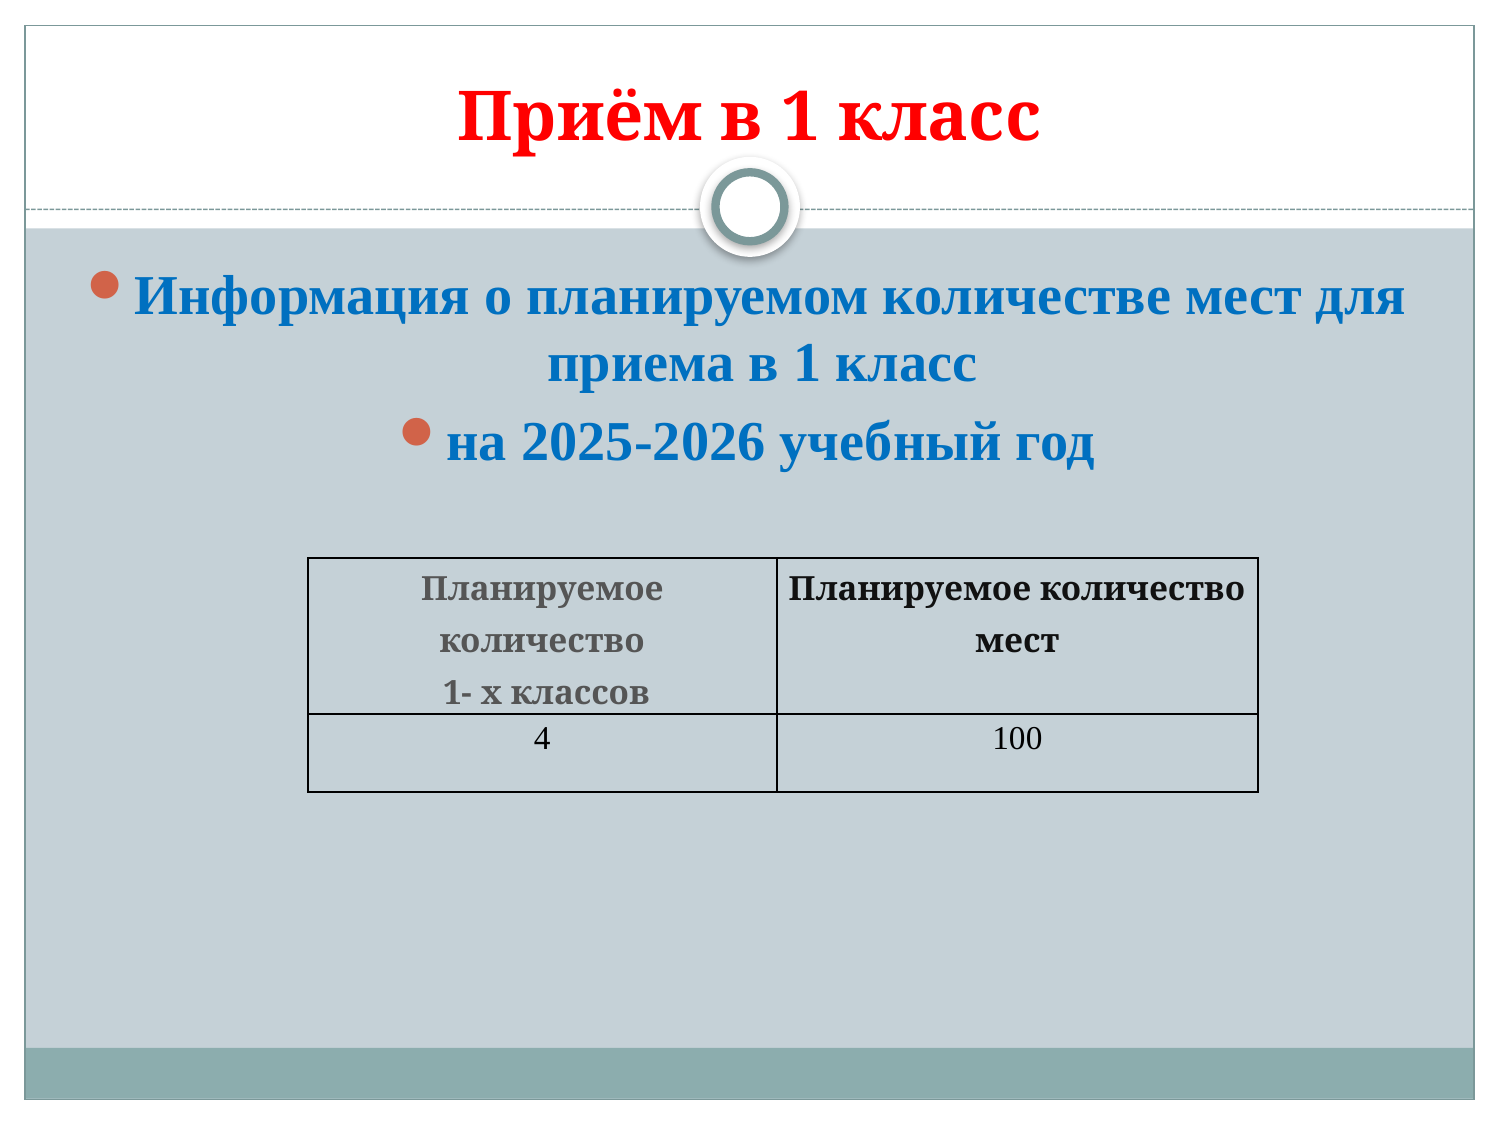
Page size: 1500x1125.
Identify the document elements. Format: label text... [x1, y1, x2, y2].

table_cell 100 [778, 715, 1257, 791]
title Приём в 1 класс [49, 37, 1450, 162]
table_header Планируемое количество мест [778, 559, 1257, 713]
list Информация о планируемом количестве мест для приема в 1 класс на 2025-2026 учебный год [49, 250, 1445, 1001]
table_header Планируемое количество 1- х классов [309, 559, 776, 713]
table_cell 4 [309, 715, 776, 791]
